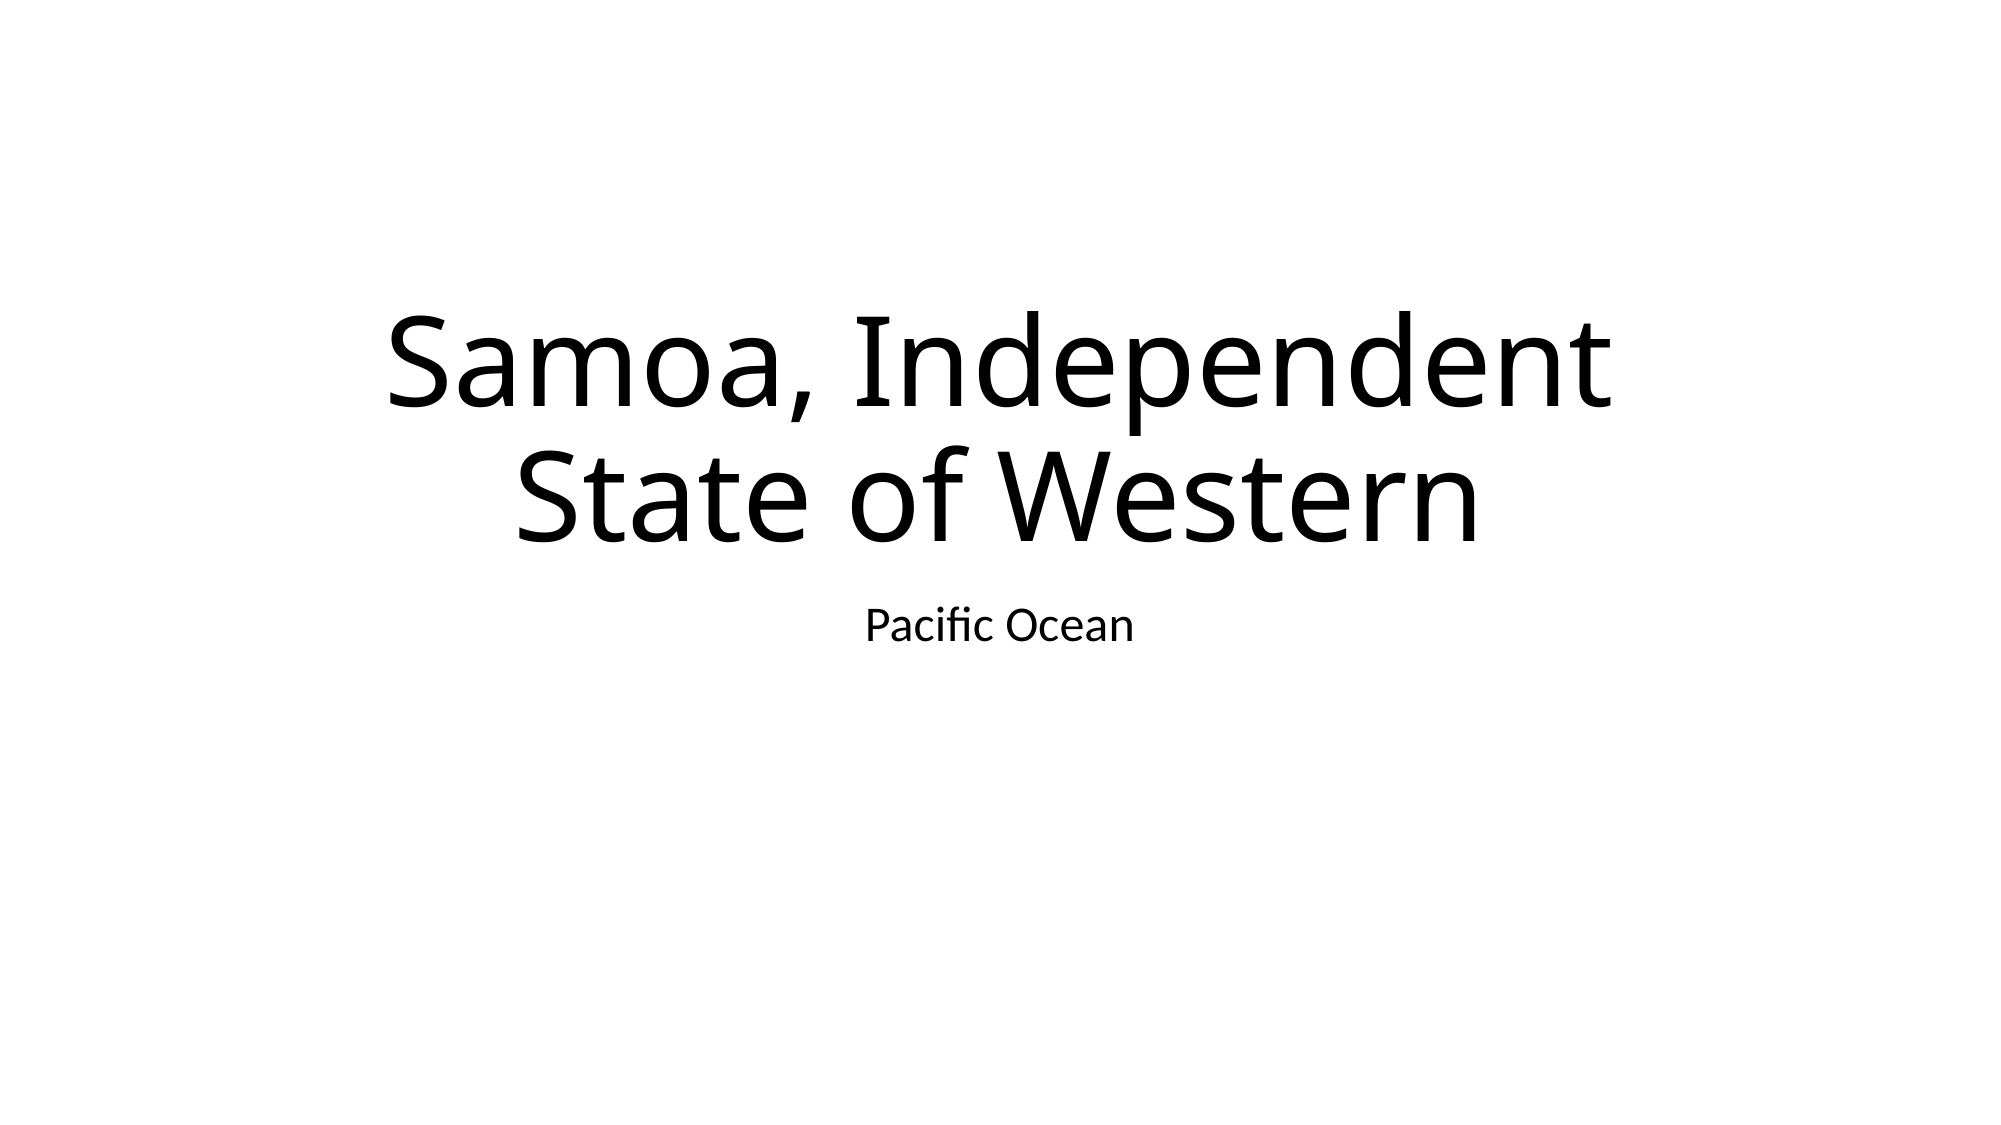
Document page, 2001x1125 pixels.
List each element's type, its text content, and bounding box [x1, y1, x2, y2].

subtitle Pacific Ocean [249, 590, 1750, 863]
title Samoa, Independent State of Western [249, 184, 1750, 576]
